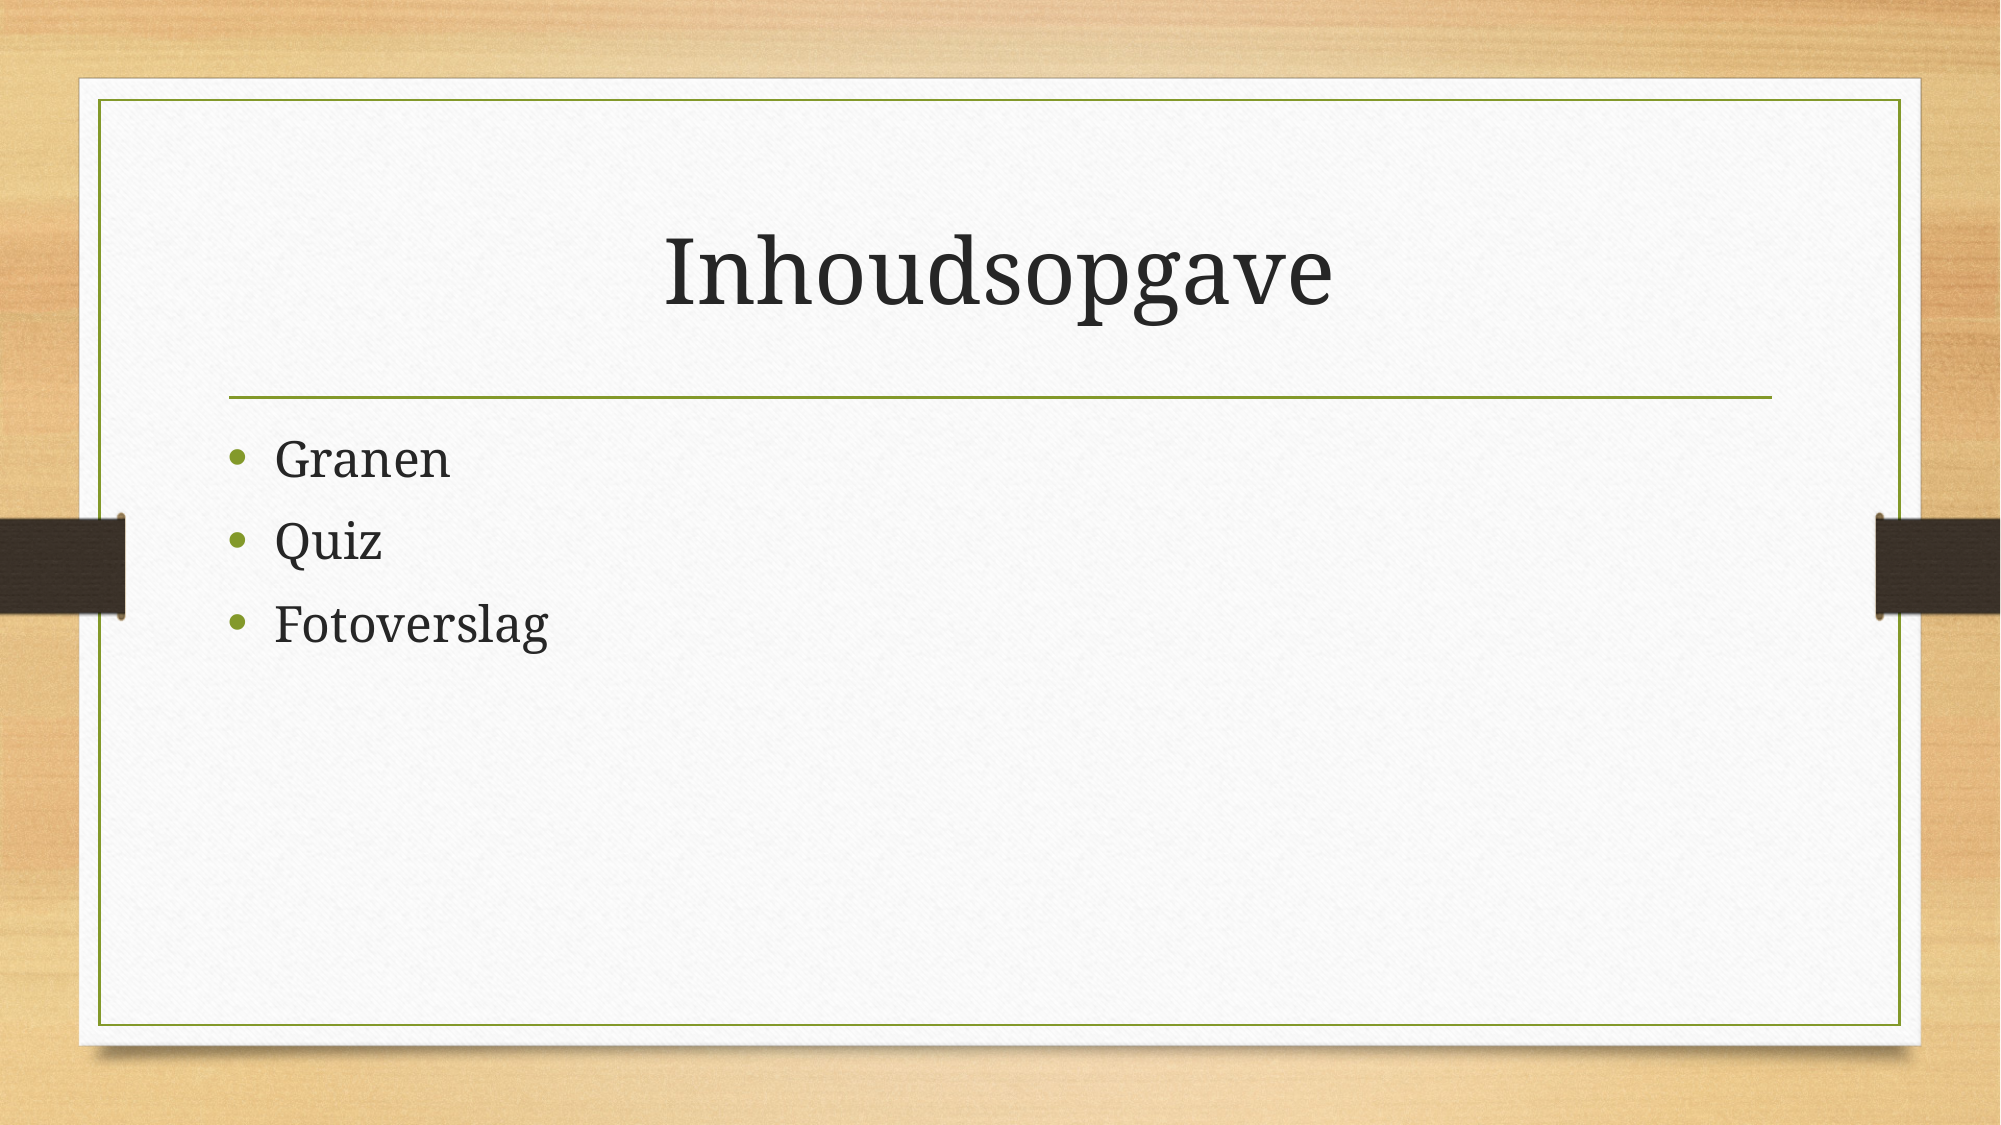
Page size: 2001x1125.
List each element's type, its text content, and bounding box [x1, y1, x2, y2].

title Inhoudsopgave [212, 161, 1788, 375]
list Granen Quiz Fotoverslag [212, 419, 1788, 964]
picture [0, 0, 2001, 1125]
